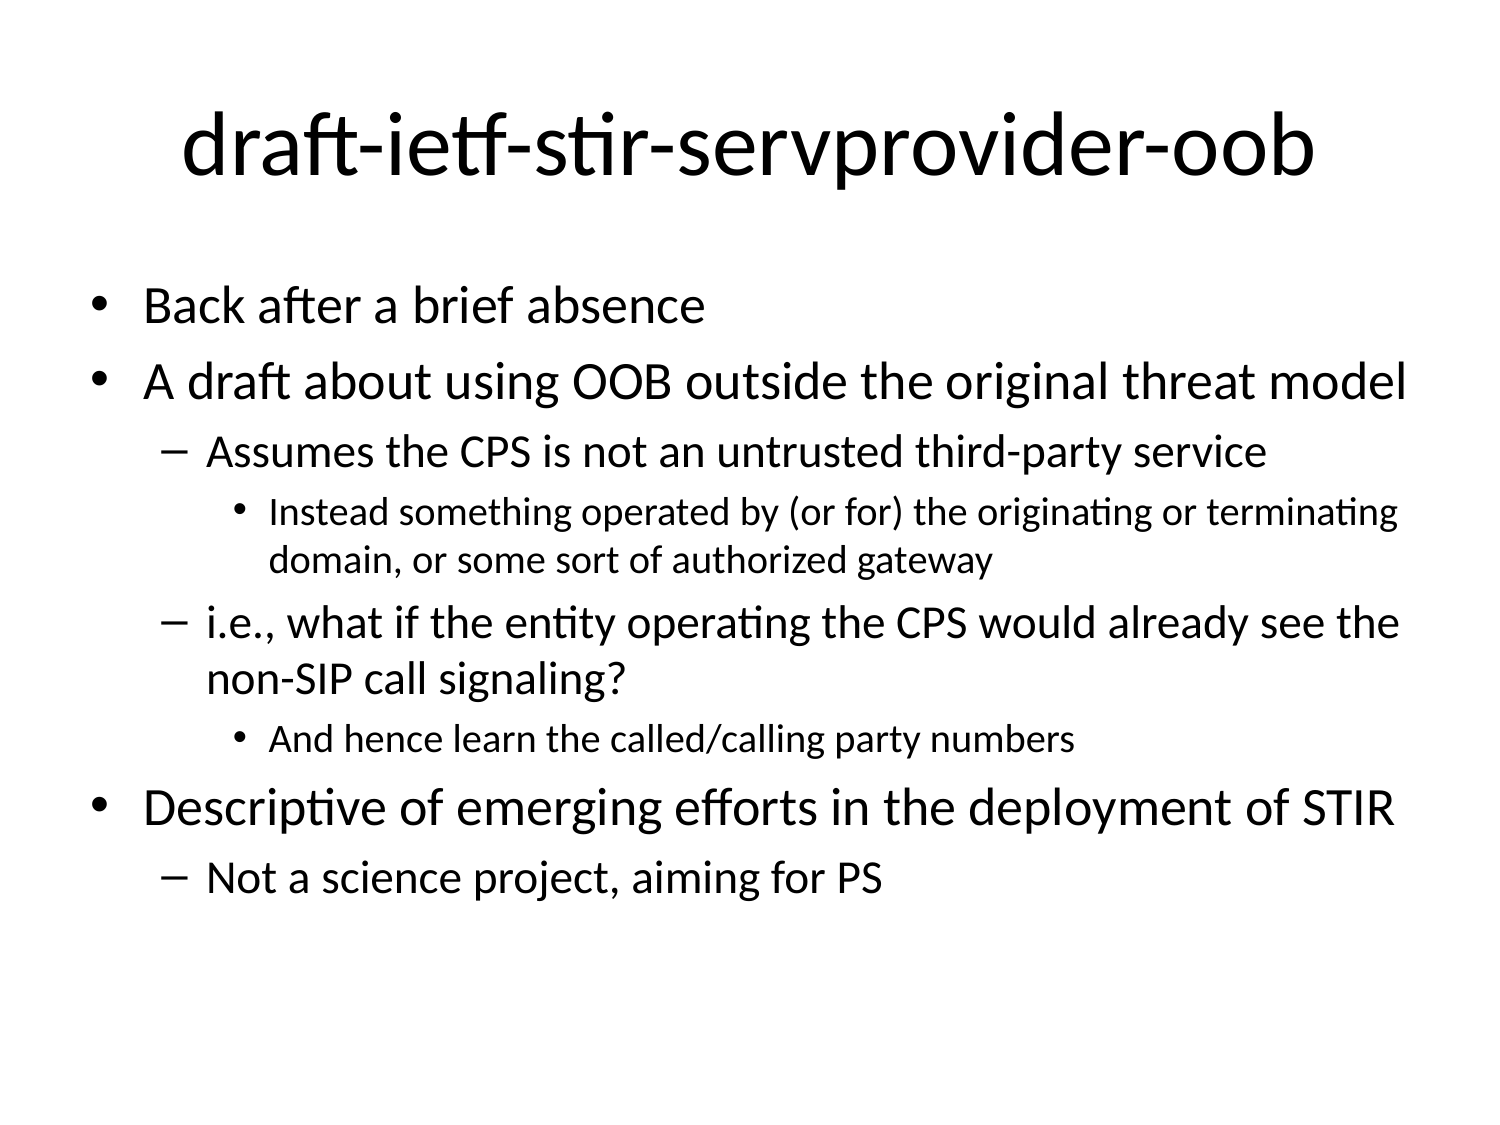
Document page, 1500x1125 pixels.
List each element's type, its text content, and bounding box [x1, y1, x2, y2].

title draft-ietf-stir-servprovider-oob [75, 45, 1425, 233]
list Back after a brief absence A draft about using OOB outside the original threat model Assumes the CPS is not an untrusted third-party service Instead something operated by (or for) the originating or terminating domain, or some sort of authorized gateway i.e., what if the entity operating the CPS would already see the non-SIP call signaling? And hence learn the called/calling party numbers Descriptive of emerging efforts in the deployment of STIR Not a science project, aiming for PS [75, 262, 1425, 1005]
